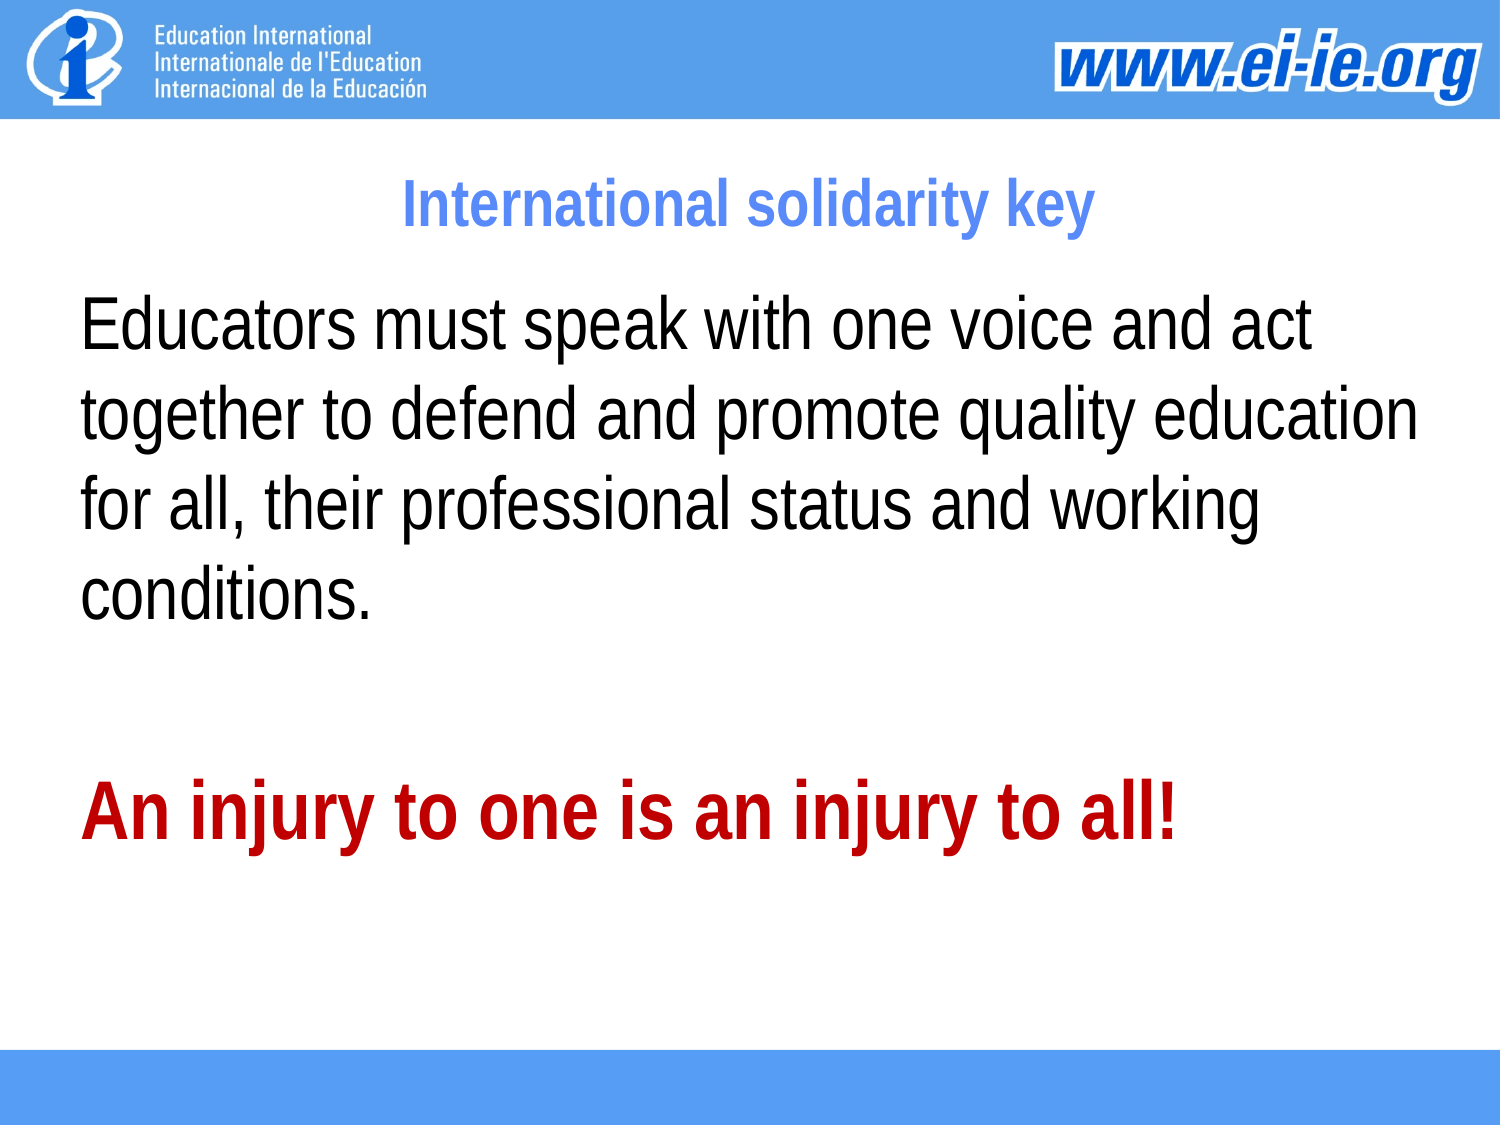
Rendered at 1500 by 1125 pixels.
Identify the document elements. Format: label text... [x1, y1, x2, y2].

title International solidarity key [75, 125, 1425, 267]
picture [0, 0, 1500, 131]
list Educators must speak with one voice and act together to defend and promote quality education for all, their professional status and working conditions. An injury to one is an injury to all! [64, 267, 1447, 1005]
